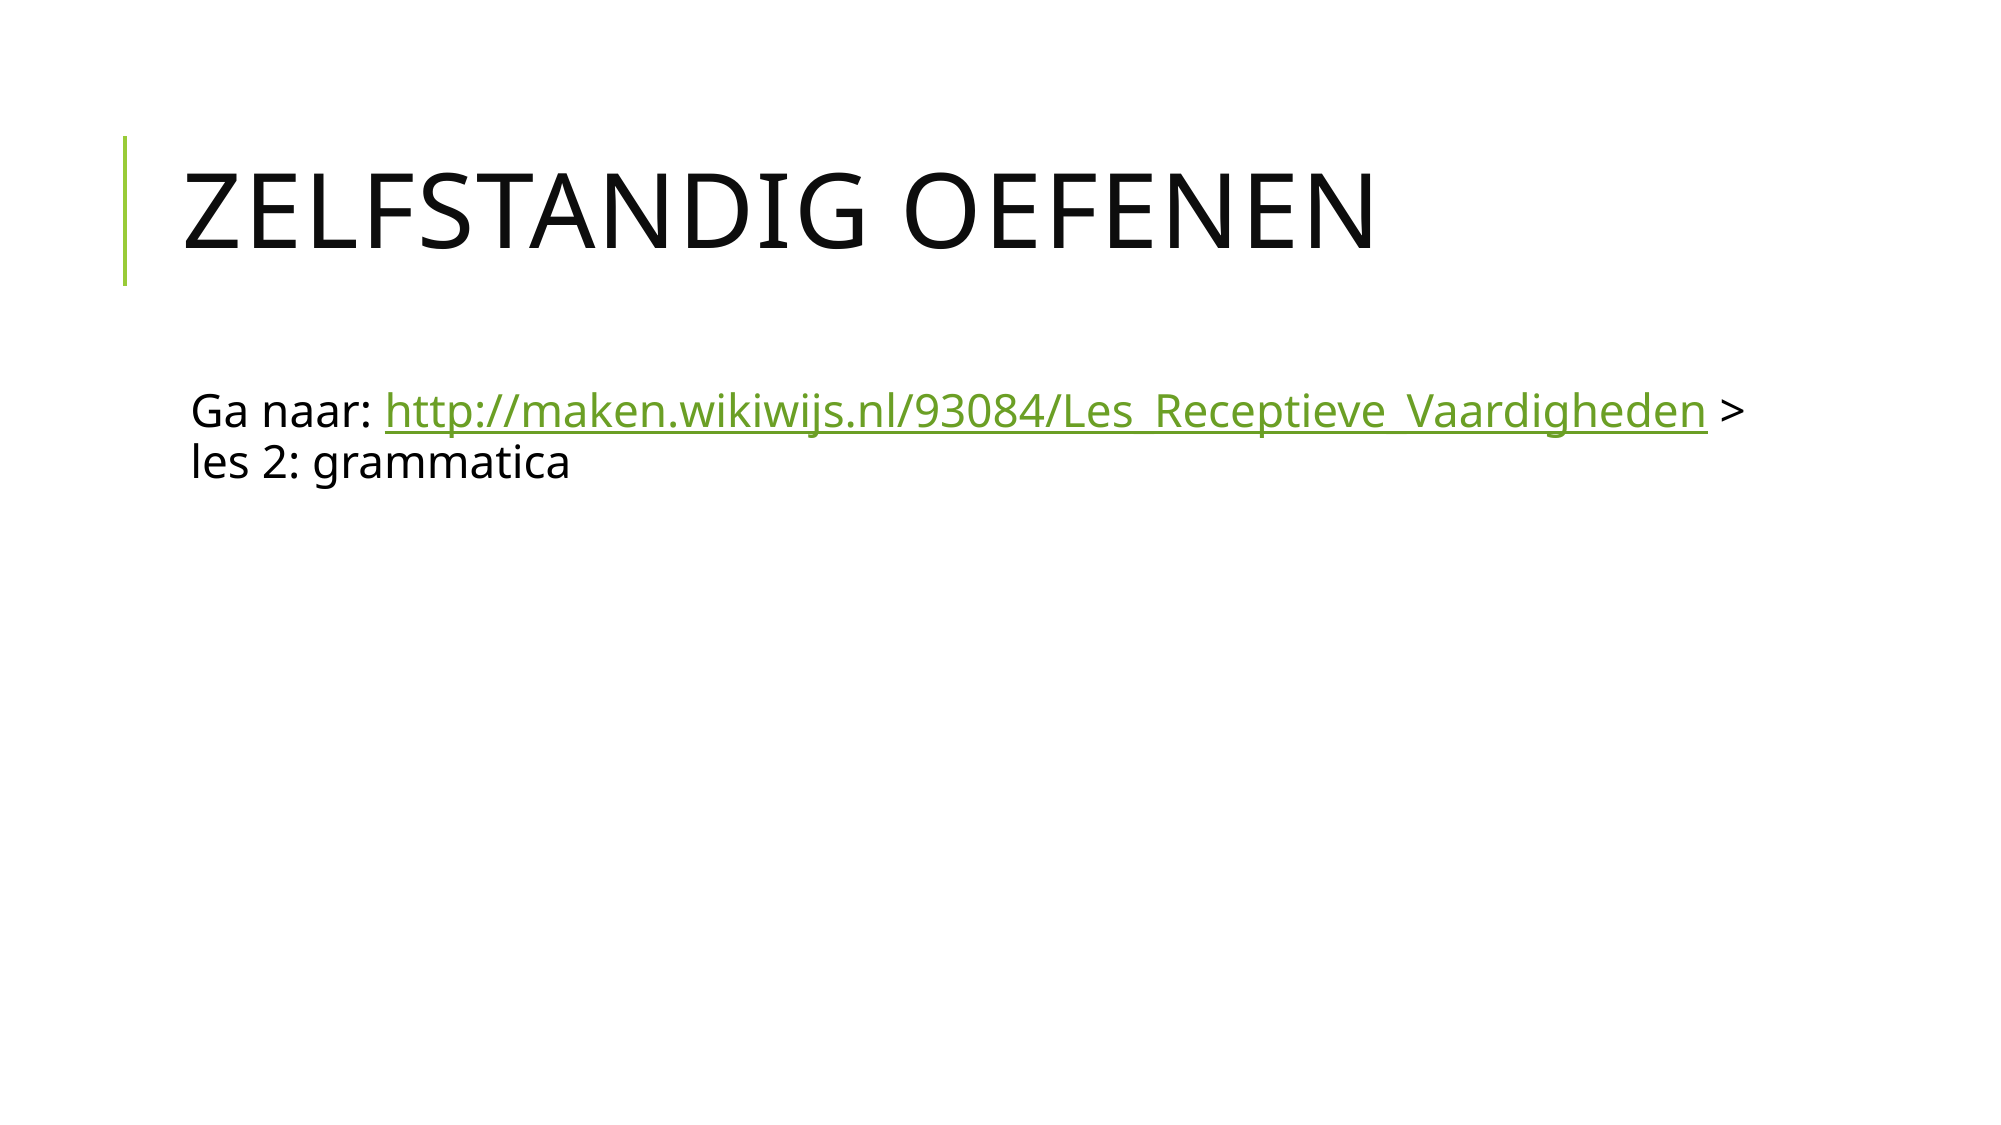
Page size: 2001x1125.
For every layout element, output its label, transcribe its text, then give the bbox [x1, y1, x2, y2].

title Zelfstandig oefenen [168, 96, 1763, 342]
list Ga naar: http://maken.wikiwijs.nl/93084/Les_Receptieve_Vaardigheden > les 2: grammatica [168, 375, 1763, 1035]
